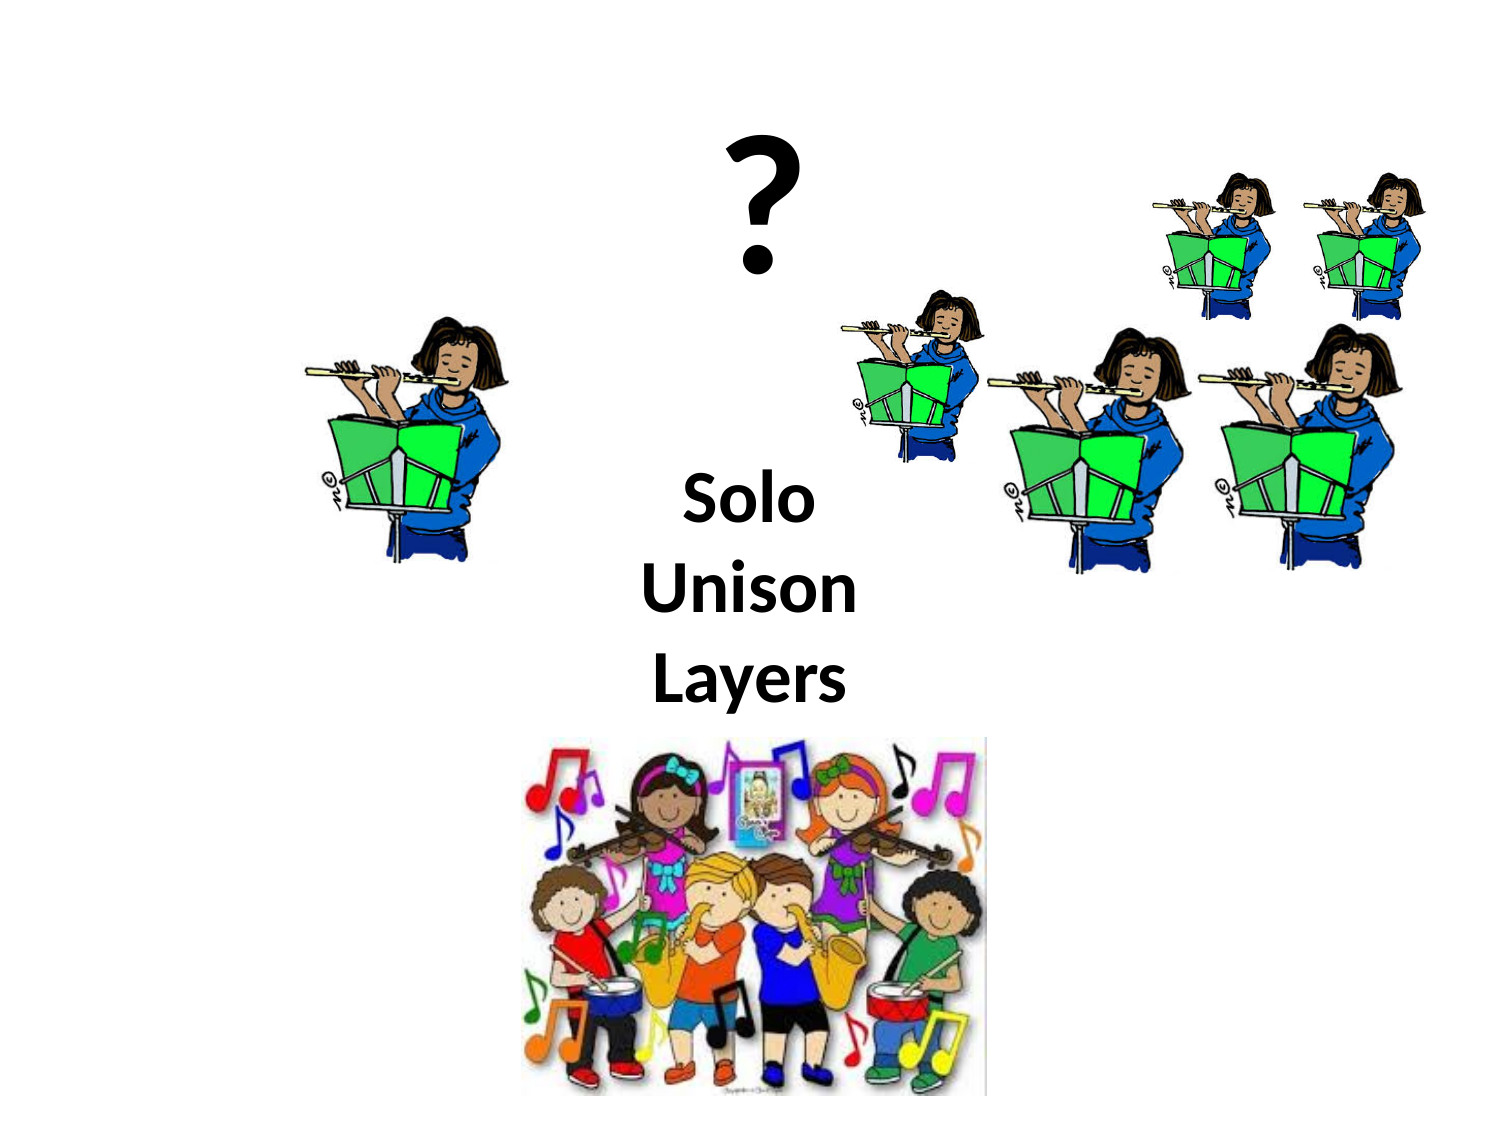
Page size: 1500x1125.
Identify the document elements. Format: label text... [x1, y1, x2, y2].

picture [299, 313, 514, 564]
title ? [87, 99, 1438, 288]
list Solo Unison Layers [75, 440, 1425, 1121]
picture [837, 169, 1429, 576]
picture [521, 737, 987, 1096]
